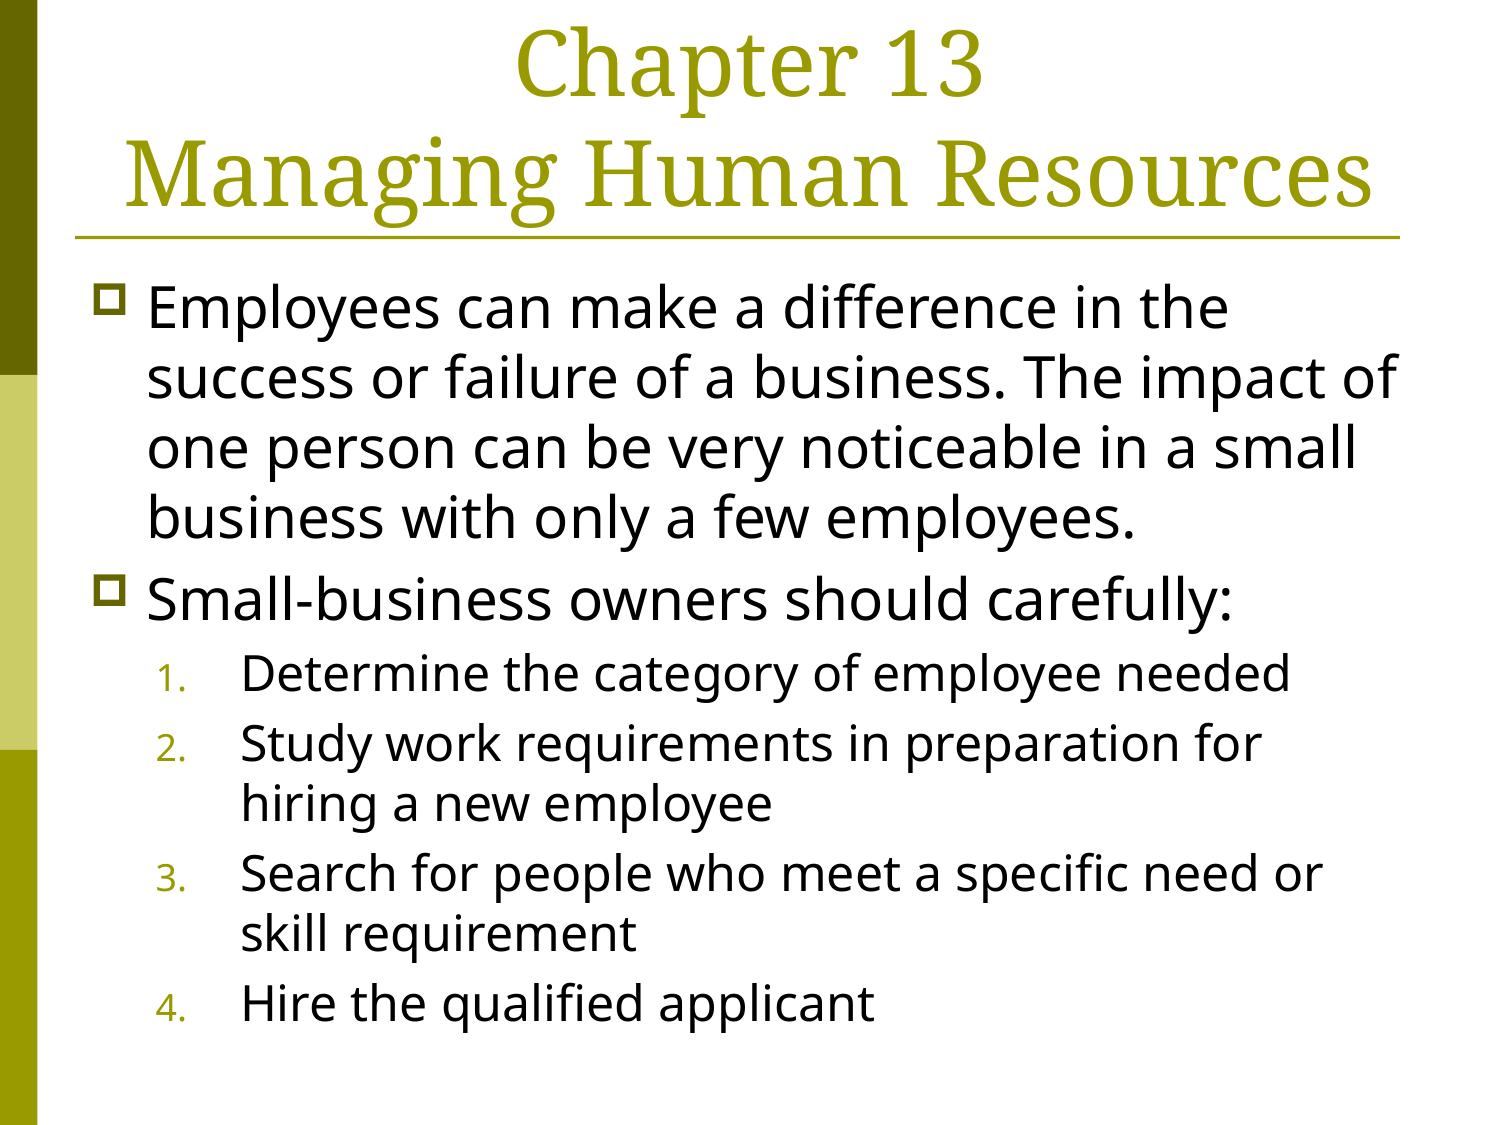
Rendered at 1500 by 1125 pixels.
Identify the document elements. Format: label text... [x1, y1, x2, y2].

title Chapter 13 Managing Human Resources [74, 45, 1426, 233]
list Employees can make a difference in the success or failure of a business. The impact of one person can be very noticeable in a small business with only a few employees. Small-business owners should carefully: Determine the category of employee needed Study work requirements in preparation for hiring a new employee Search for people who meet a specific need or skill requirement Hire the qualified applicant [74, 262, 1426, 1006]
